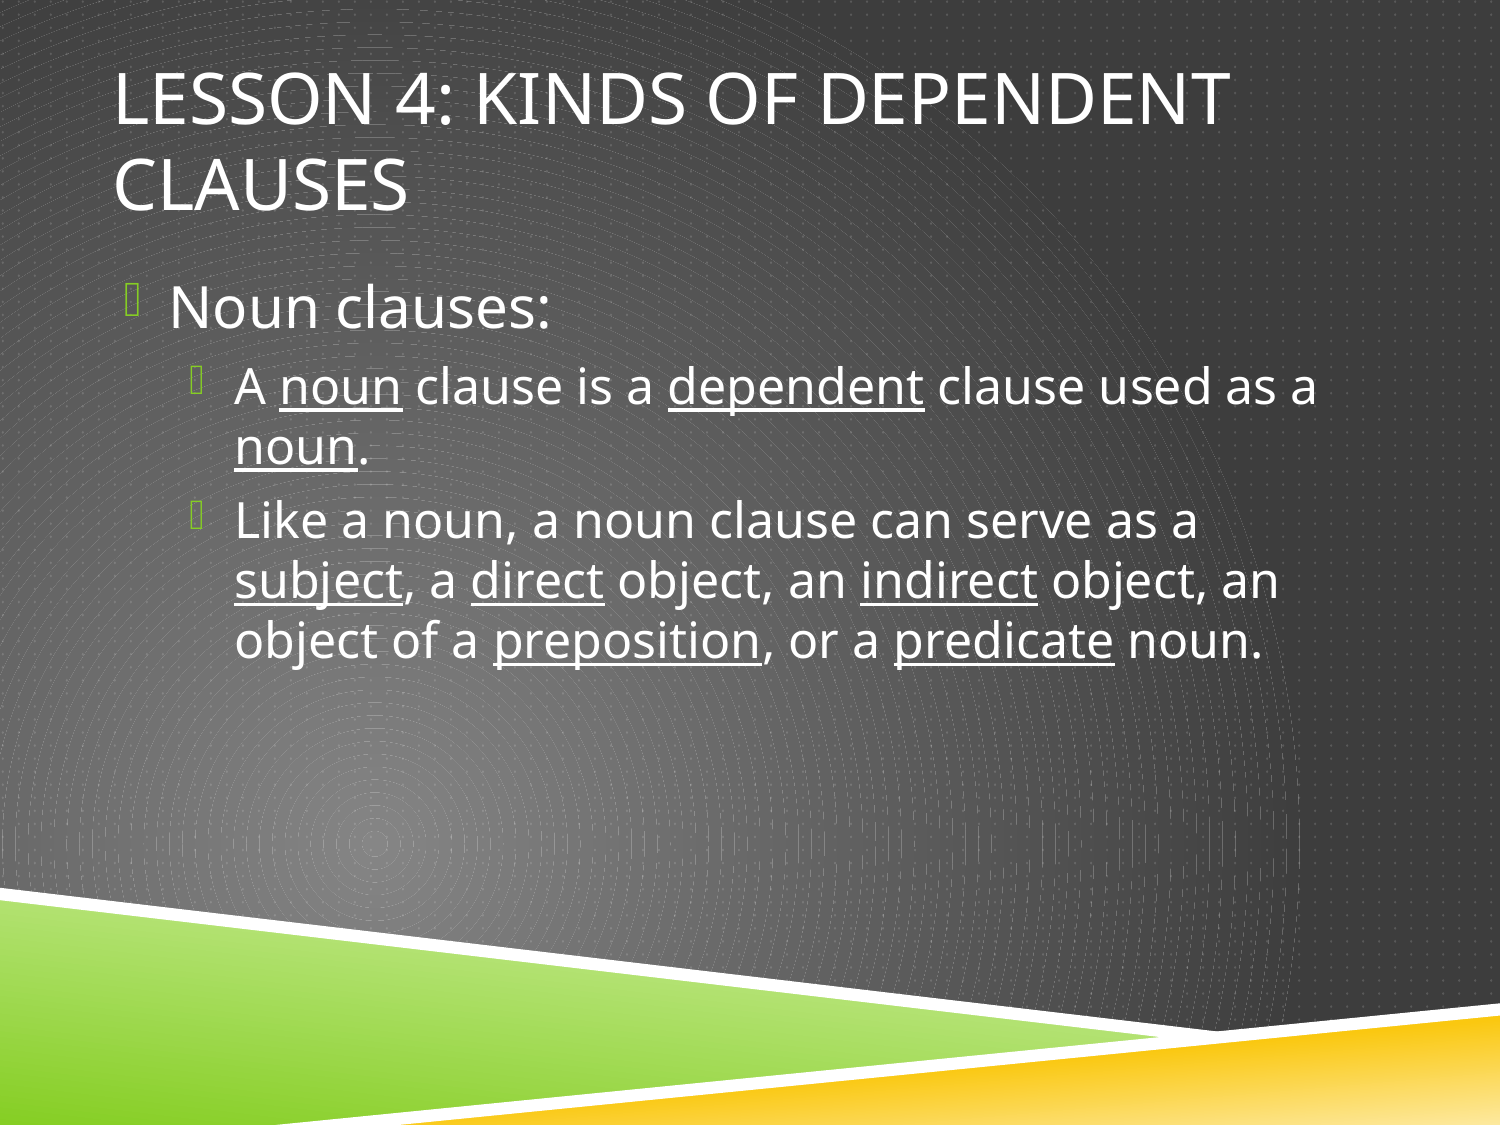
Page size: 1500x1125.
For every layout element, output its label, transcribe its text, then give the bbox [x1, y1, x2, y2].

title Lesson 4: Kinds of Dependent Clauses [112, 45, 1388, 233]
list Noun clauses: A noun clause is a dependent clause used as a noun. Like a noun, a noun clause can serve as a subject, a direct object, an indirect object, an object of a preposition, or a predicate noun. [112, 262, 1388, 875]
